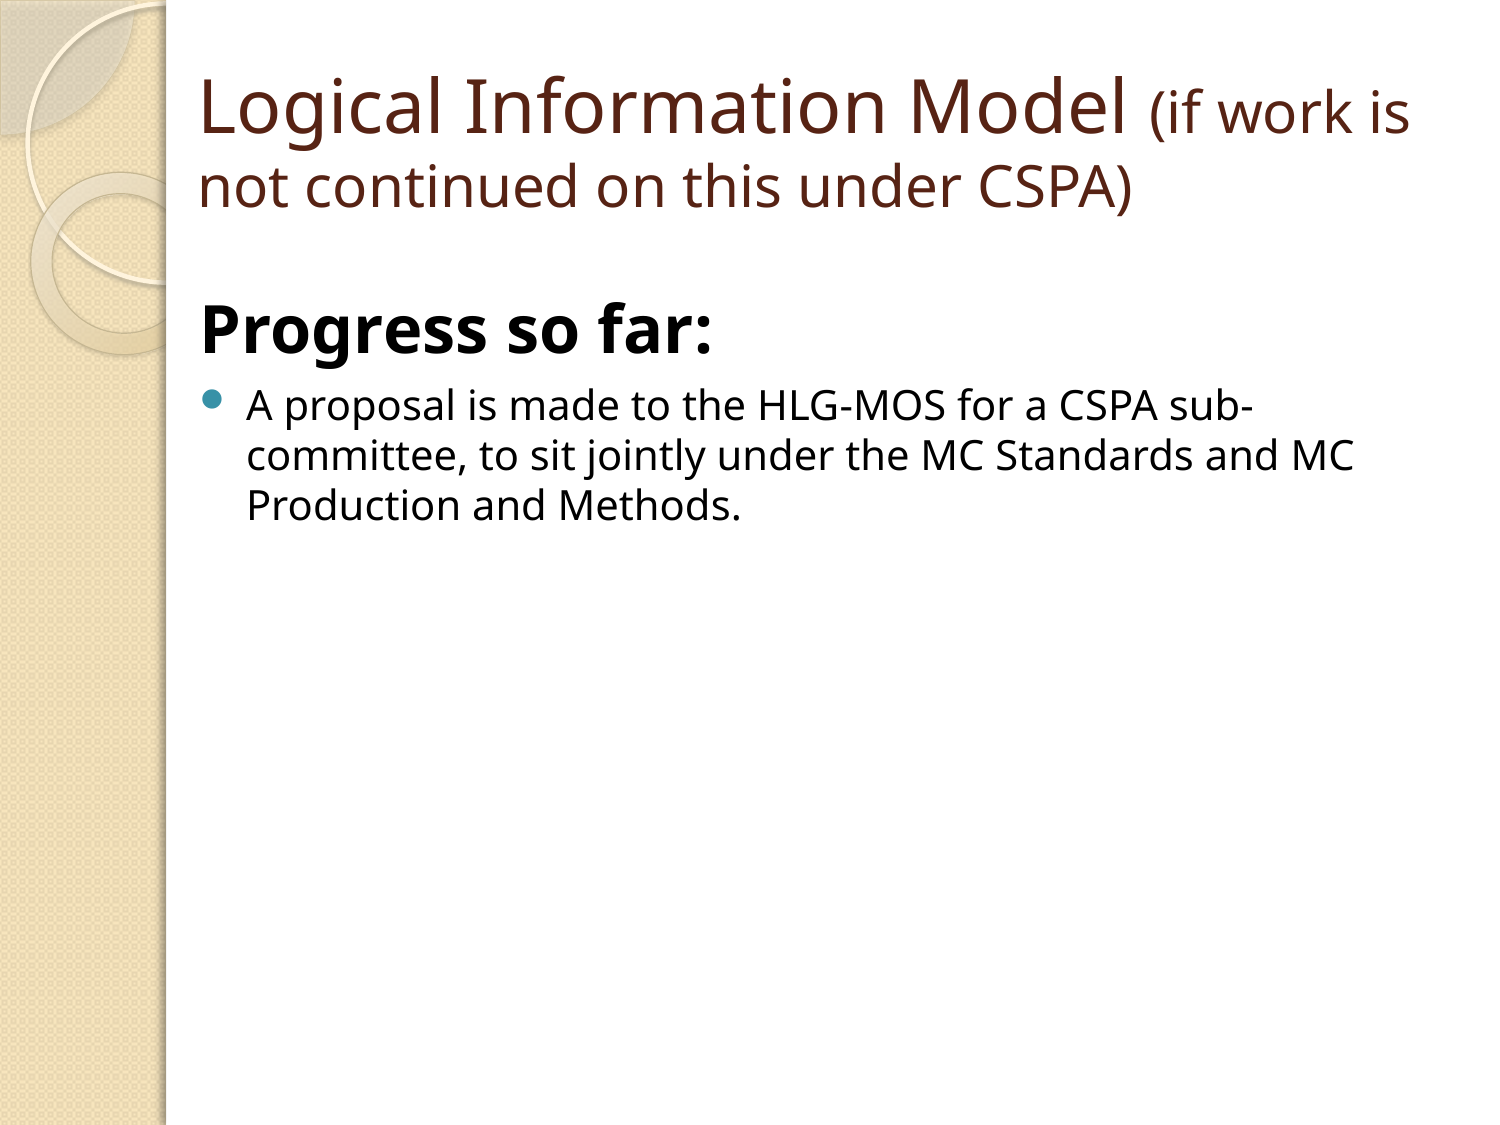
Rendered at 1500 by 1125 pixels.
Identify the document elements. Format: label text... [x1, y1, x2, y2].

title Logical Information Model (if work is not continued on this under CSPA) [183, 45, 1466, 233]
list Progress so far: A proposal is made to the HLG-MOS for a CSPA sub-committee, to sit jointly under the MC Standards and MC Production and Methods. [171, 278, 1425, 1005]
